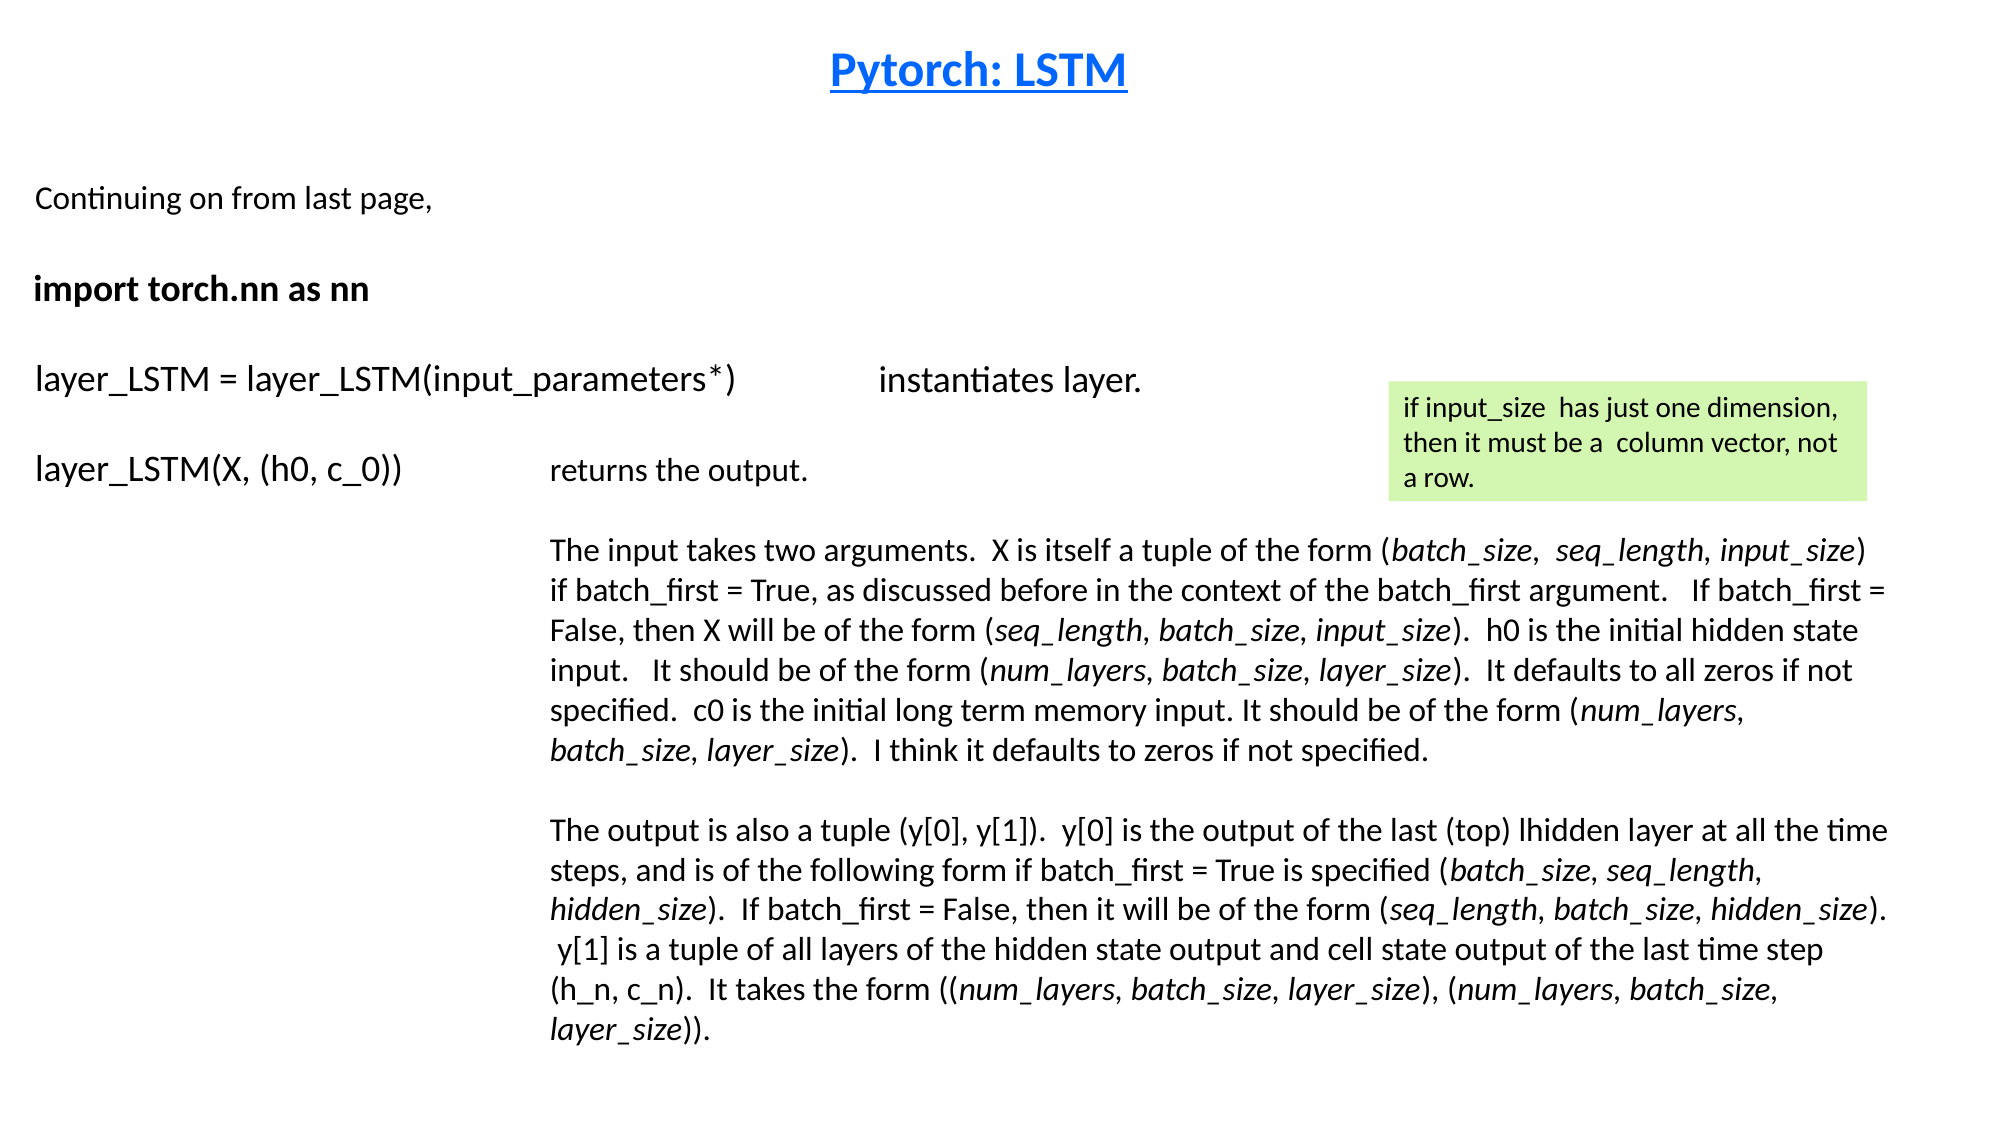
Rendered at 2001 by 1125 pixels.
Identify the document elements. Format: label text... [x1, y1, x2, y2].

text_box instantiates layer. [863, 347, 1193, 407]
text_box layer_LSTM = layer_LSTM(input_parameters*) [20, 346, 778, 407]
text_box import torch.nn as nn [18, 256, 1019, 316]
text_box returns the output. The input takes two arguments. X is itself a tuple of the form (batch_size, seq_length, input_size) if batch_first = True, as discussed before in the context of the batch_first argument. If batch_first = False, then X will be of the form (seq_length, batch_size, input_size). h0 is the initial hidden state input. It should be of the form (num_layers, batch_size, layer_size). It defaults to all zeros if not specified. c0 is the initial long term memory input. It should be of the form (num_layers, batch_size, layer_size). I think it defaults to zeros if not specified. The output is also a tuple (y[0], y[1]). y[0] is the output of the last (top) lhidden layer at all the time steps, and is of the following form if batch_first = True is specified (batch_size, seq_length, hidden_size). If batch_first = False, then it will be of the form (seq_length, batch_size, hidden_size). y[1] is a tuple of all layers of the hidden state output and cell state output of the last time step (h_n, c_n). It takes the form ((num_layers, batch_size, layer_size), (num_layers, batch_size, layer_size)). [534, 441, 1906, 1055]
text_box if input_size has just one dimension, then it must be a column vector, not a row. [1388, 381, 1868, 502]
text_box layer_LSTM(X, (h0, c_0)) [20, 437, 436, 497]
text_box Continuing on from last page, [20, 168, 899, 224]
text_box Pytorch: LSTM [815, 28, 1143, 104]
